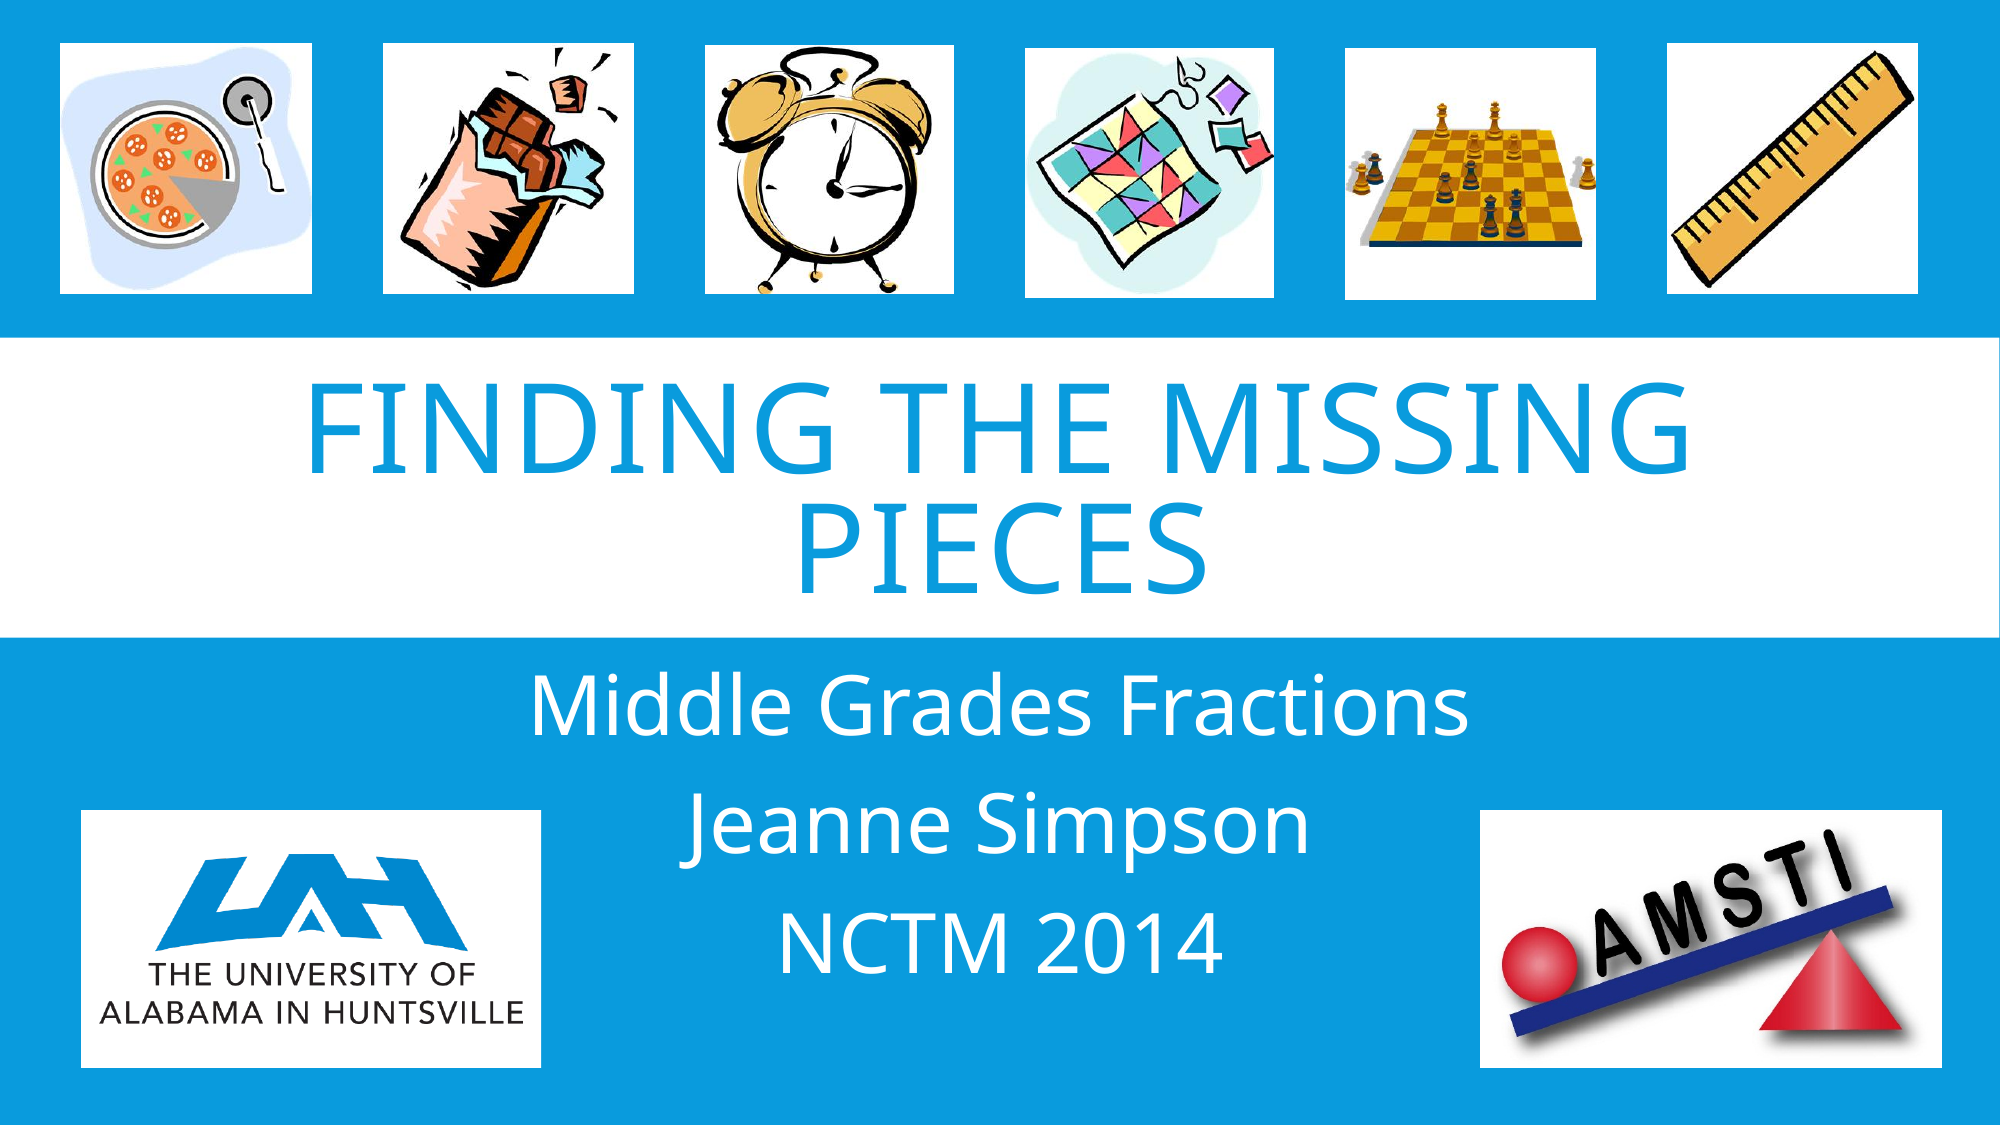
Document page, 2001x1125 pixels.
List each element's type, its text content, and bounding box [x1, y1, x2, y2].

picture [706, 46, 953, 293]
picture [384, 44, 633, 293]
picture [1481, 811, 1941, 1067]
picture [61, 44, 311, 293]
subtitle Middle Grades Fractions Jeanne Simpson NCTM 2014 [249, 655, 1750, 1026]
picture [1346, 49, 1595, 299]
picture [1026, 49, 1273, 297]
title Finding the missing pieces [60, 355, 1942, 641]
picture [99, 854, 523, 1024]
text_box [80, 809, 542, 1069]
picture [1668, 44, 1917, 293]
